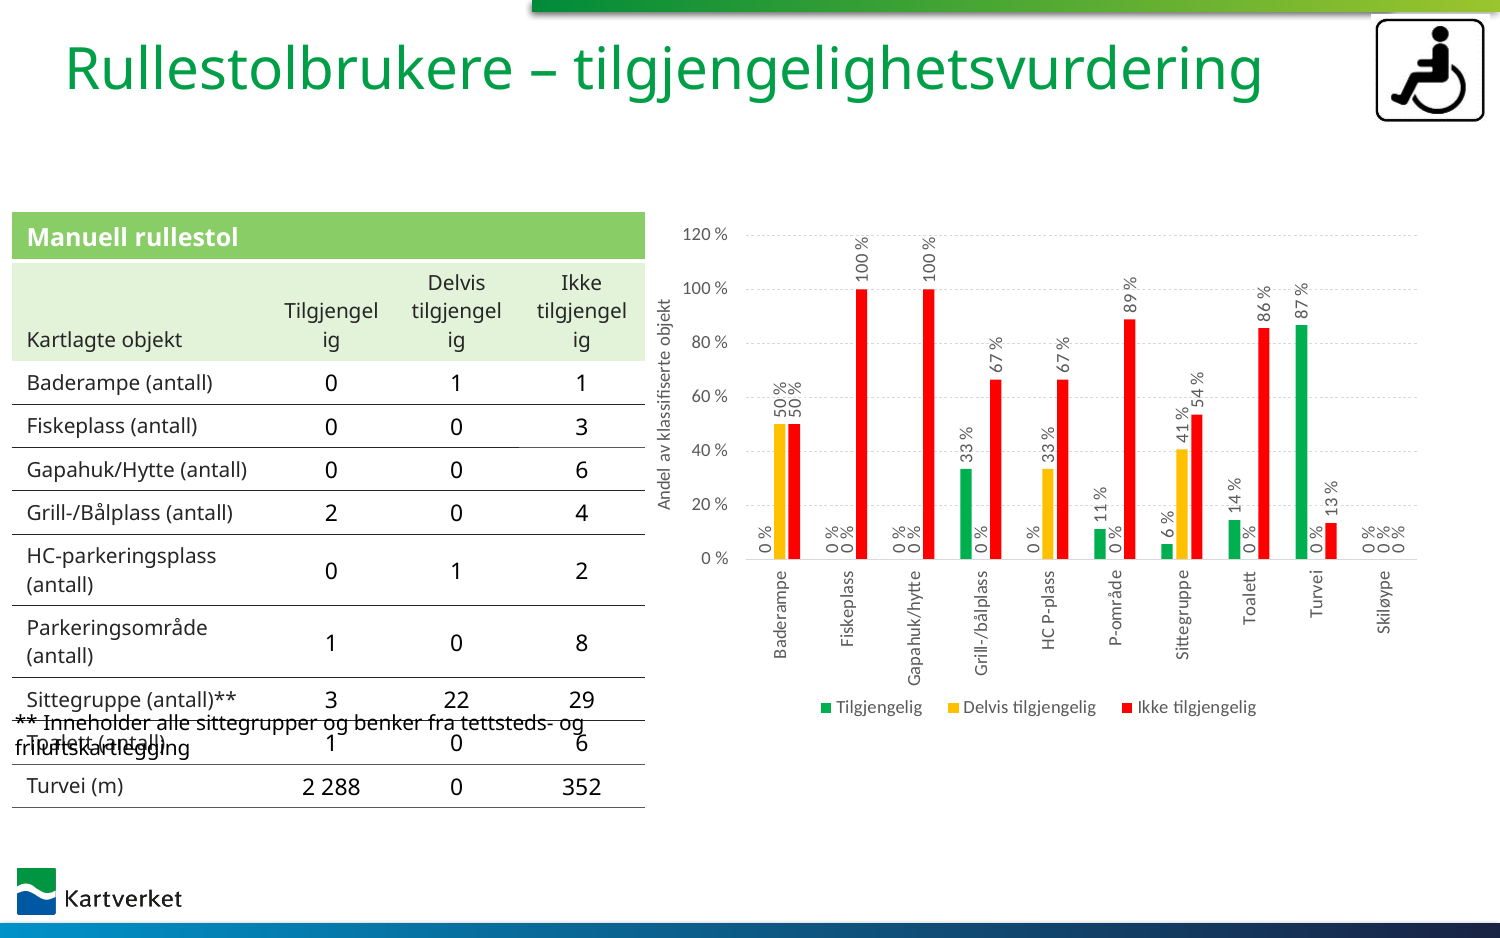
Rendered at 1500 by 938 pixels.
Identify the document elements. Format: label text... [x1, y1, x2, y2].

table_cell 3 [269, 678, 394, 702]
table_cell Tilgjengelig [269, 263, 394, 361]
table_cell Sittegruppe (antall)** [12, 678, 269, 702]
table_cell 0 [269, 448, 394, 490]
table_cell 2 [519, 535, 638, 605]
picture [1371, 13, 1491, 127]
table_cell 3 [519, 405, 638, 447]
table_cell Grill-/Bålplass (antall) [12, 491, 269, 534]
picture [643, 218, 1427, 728]
table_cell Turvei (m) [12, 768, 269, 807]
table_cell Ikke tilgjengelig [519, 263, 638, 361]
table_cell Fiskeplass (antall) [12, 405, 269, 447]
text_box Rullestolbrukere – tilgjengelighetsvurdering [49, 12, 1372, 109]
table_cell 0 [394, 491, 519, 534]
table_cell 2 [269, 491, 394, 534]
table_cell Parkeringsområde (antall) [12, 606, 269, 677]
table_cell Gapahuk/Hytte (antall) [12, 448, 269, 490]
table_cell Baderampe (antall) [12, 361, 269, 404]
table_cell 0 [394, 768, 519, 807]
table_cell 0 [269, 405, 394, 447]
table_cell 2 288 [269, 768, 394, 807]
table_cell 1 [394, 361, 519, 404]
table_cell 1 [519, 361, 638, 404]
table_cell 1 [394, 535, 519, 605]
table_cell 4 [519, 491, 638, 534]
table_header Manuell rullestol [12, 212, 645, 259]
table_cell Delvis tilgjengelig [394, 263, 519, 361]
table_cell 0 [394, 405, 519, 447]
table_cell 29 [519, 678, 638, 702]
table_cell 6 [519, 448, 638, 490]
table_cell 0 [394, 448, 519, 490]
table_cell 1 [269, 606, 394, 677]
table_cell Kartlagte objekt [12, 263, 269, 361]
table_cell 0 [269, 535, 394, 605]
table_cell 0 [269, 361, 394, 404]
table_cell 22 [394, 678, 519, 702]
table_cell 8 [519, 606, 638, 677]
table_cell 0 [394, 606, 519, 677]
table_cell 352 [519, 768, 645, 807]
text_box ** Inneholder alle sittegrupper og benker fra tettsteds- og friluftskartlegging [0, 702, 745, 768]
table_cell HC-parkeringsplass (antall) [12, 535, 269, 605]
